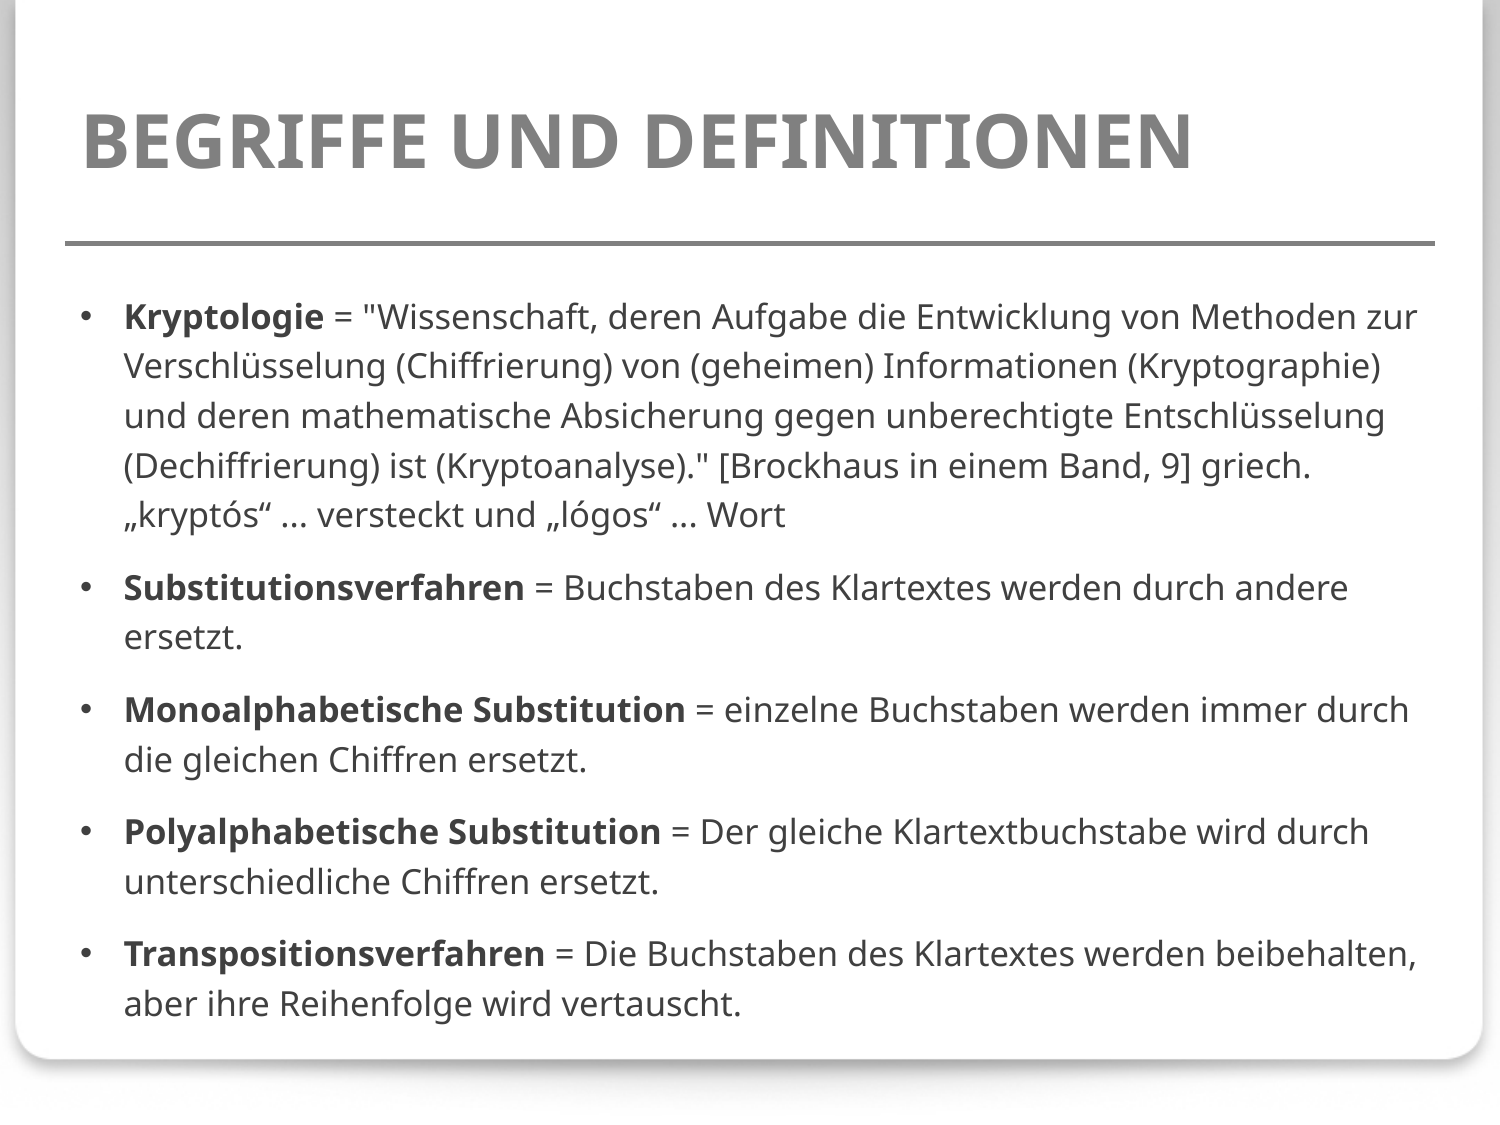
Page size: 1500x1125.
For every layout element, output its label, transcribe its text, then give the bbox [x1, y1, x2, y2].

picture [0, 0, 1500, 1125]
title BEGRIFFE UND DEFINITIONEN [64, 45, 1436, 233]
list Kryptologie = "Wissenschaft, deren Aufgabe die Entwicklung von Methoden zur Verschlüsselung (Chiffrierung) von (geheimen) Informationen (Kryptographie) und deren mathematische Absicherung gegen unberechtigte Entschlüsselung (Dechiffrierung) ist (Kryptoanalyse)." [Brockhaus in einem Band, 9] griech. „kryptós“ ... versteckt und „lógos“ ... Wort Substitutionsverfahren = Buchstaben des Klartextes werden durch andere ersetzt. Monoalphabetische Substitution = einzelne Buchstaben werden immer durch die gleichen Chiffren ersetzt. Polyalphabetische Substitution = Der gleiche Klartextbuchstabe wird durch unterschiedliche Chiffren ersetzt. Transpositionsverfahren = Die Buchstaben des Klartextes werden beibehalten, aber ihre Reihenfolge wird vertauscht. [64, 278, 1436, 1035]
